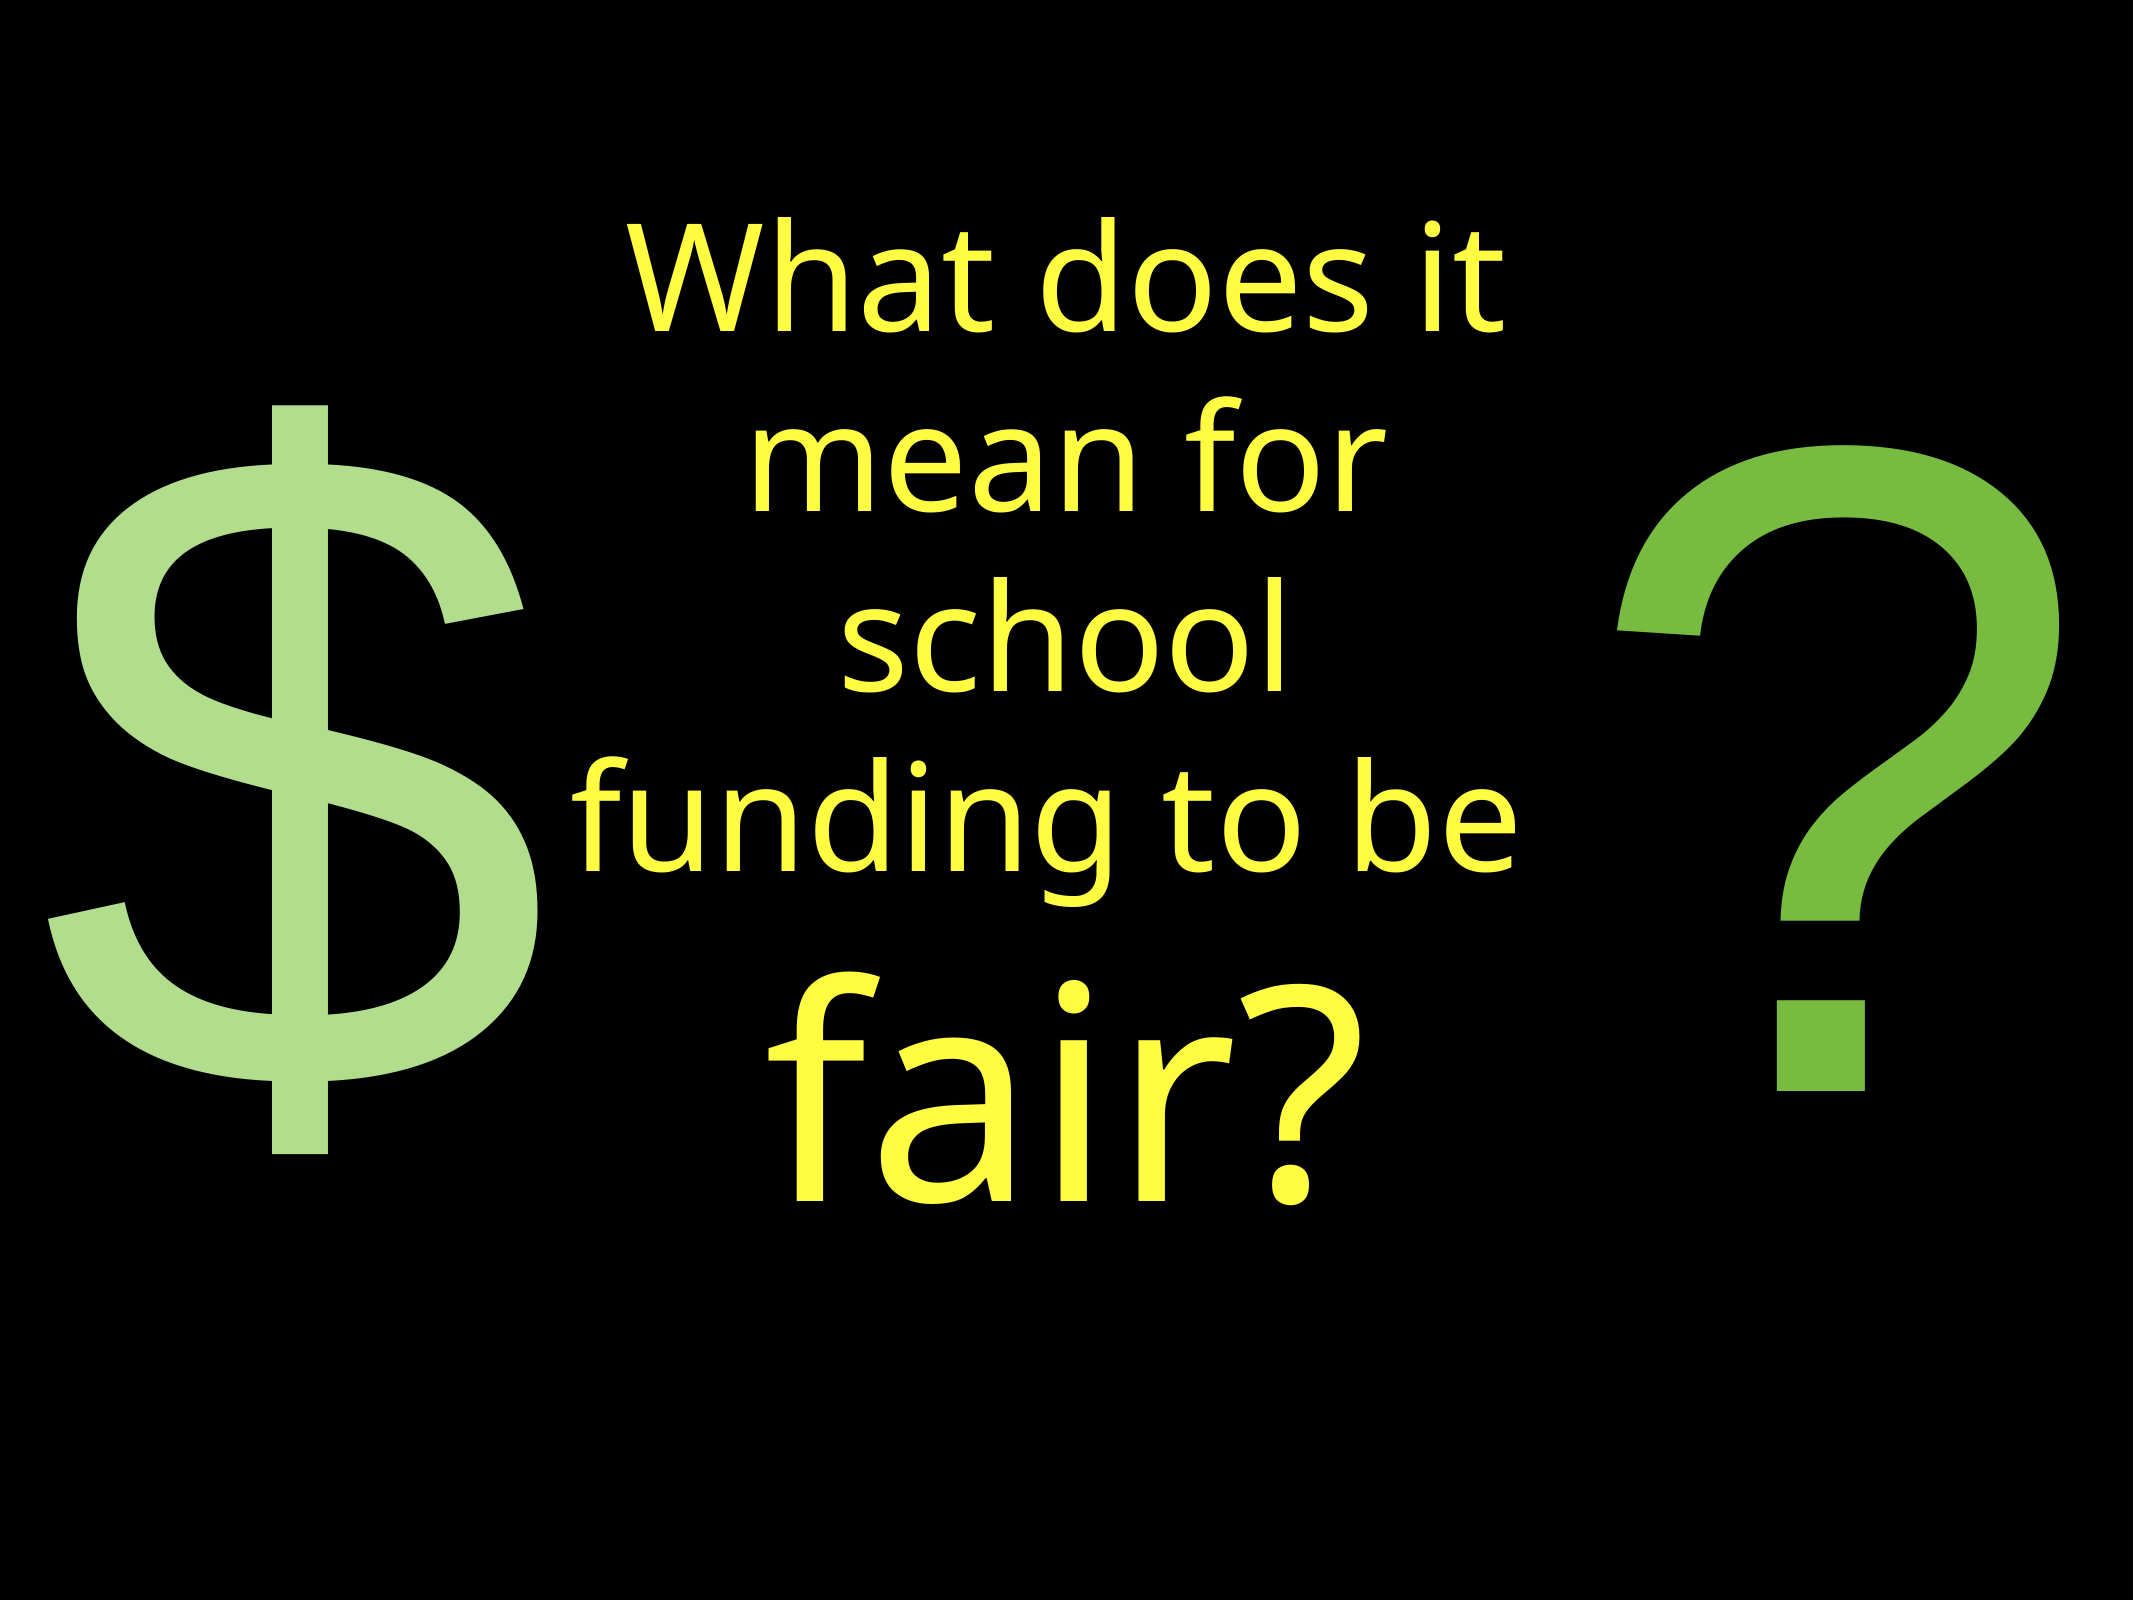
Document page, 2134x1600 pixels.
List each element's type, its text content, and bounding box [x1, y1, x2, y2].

text_box What does it mean for school funding to be fair? [562, 173, 1570, 1271]
text_box ? [1570, 158, 2103, 1285]
text_box $ [29, 157, 562, 1284]
